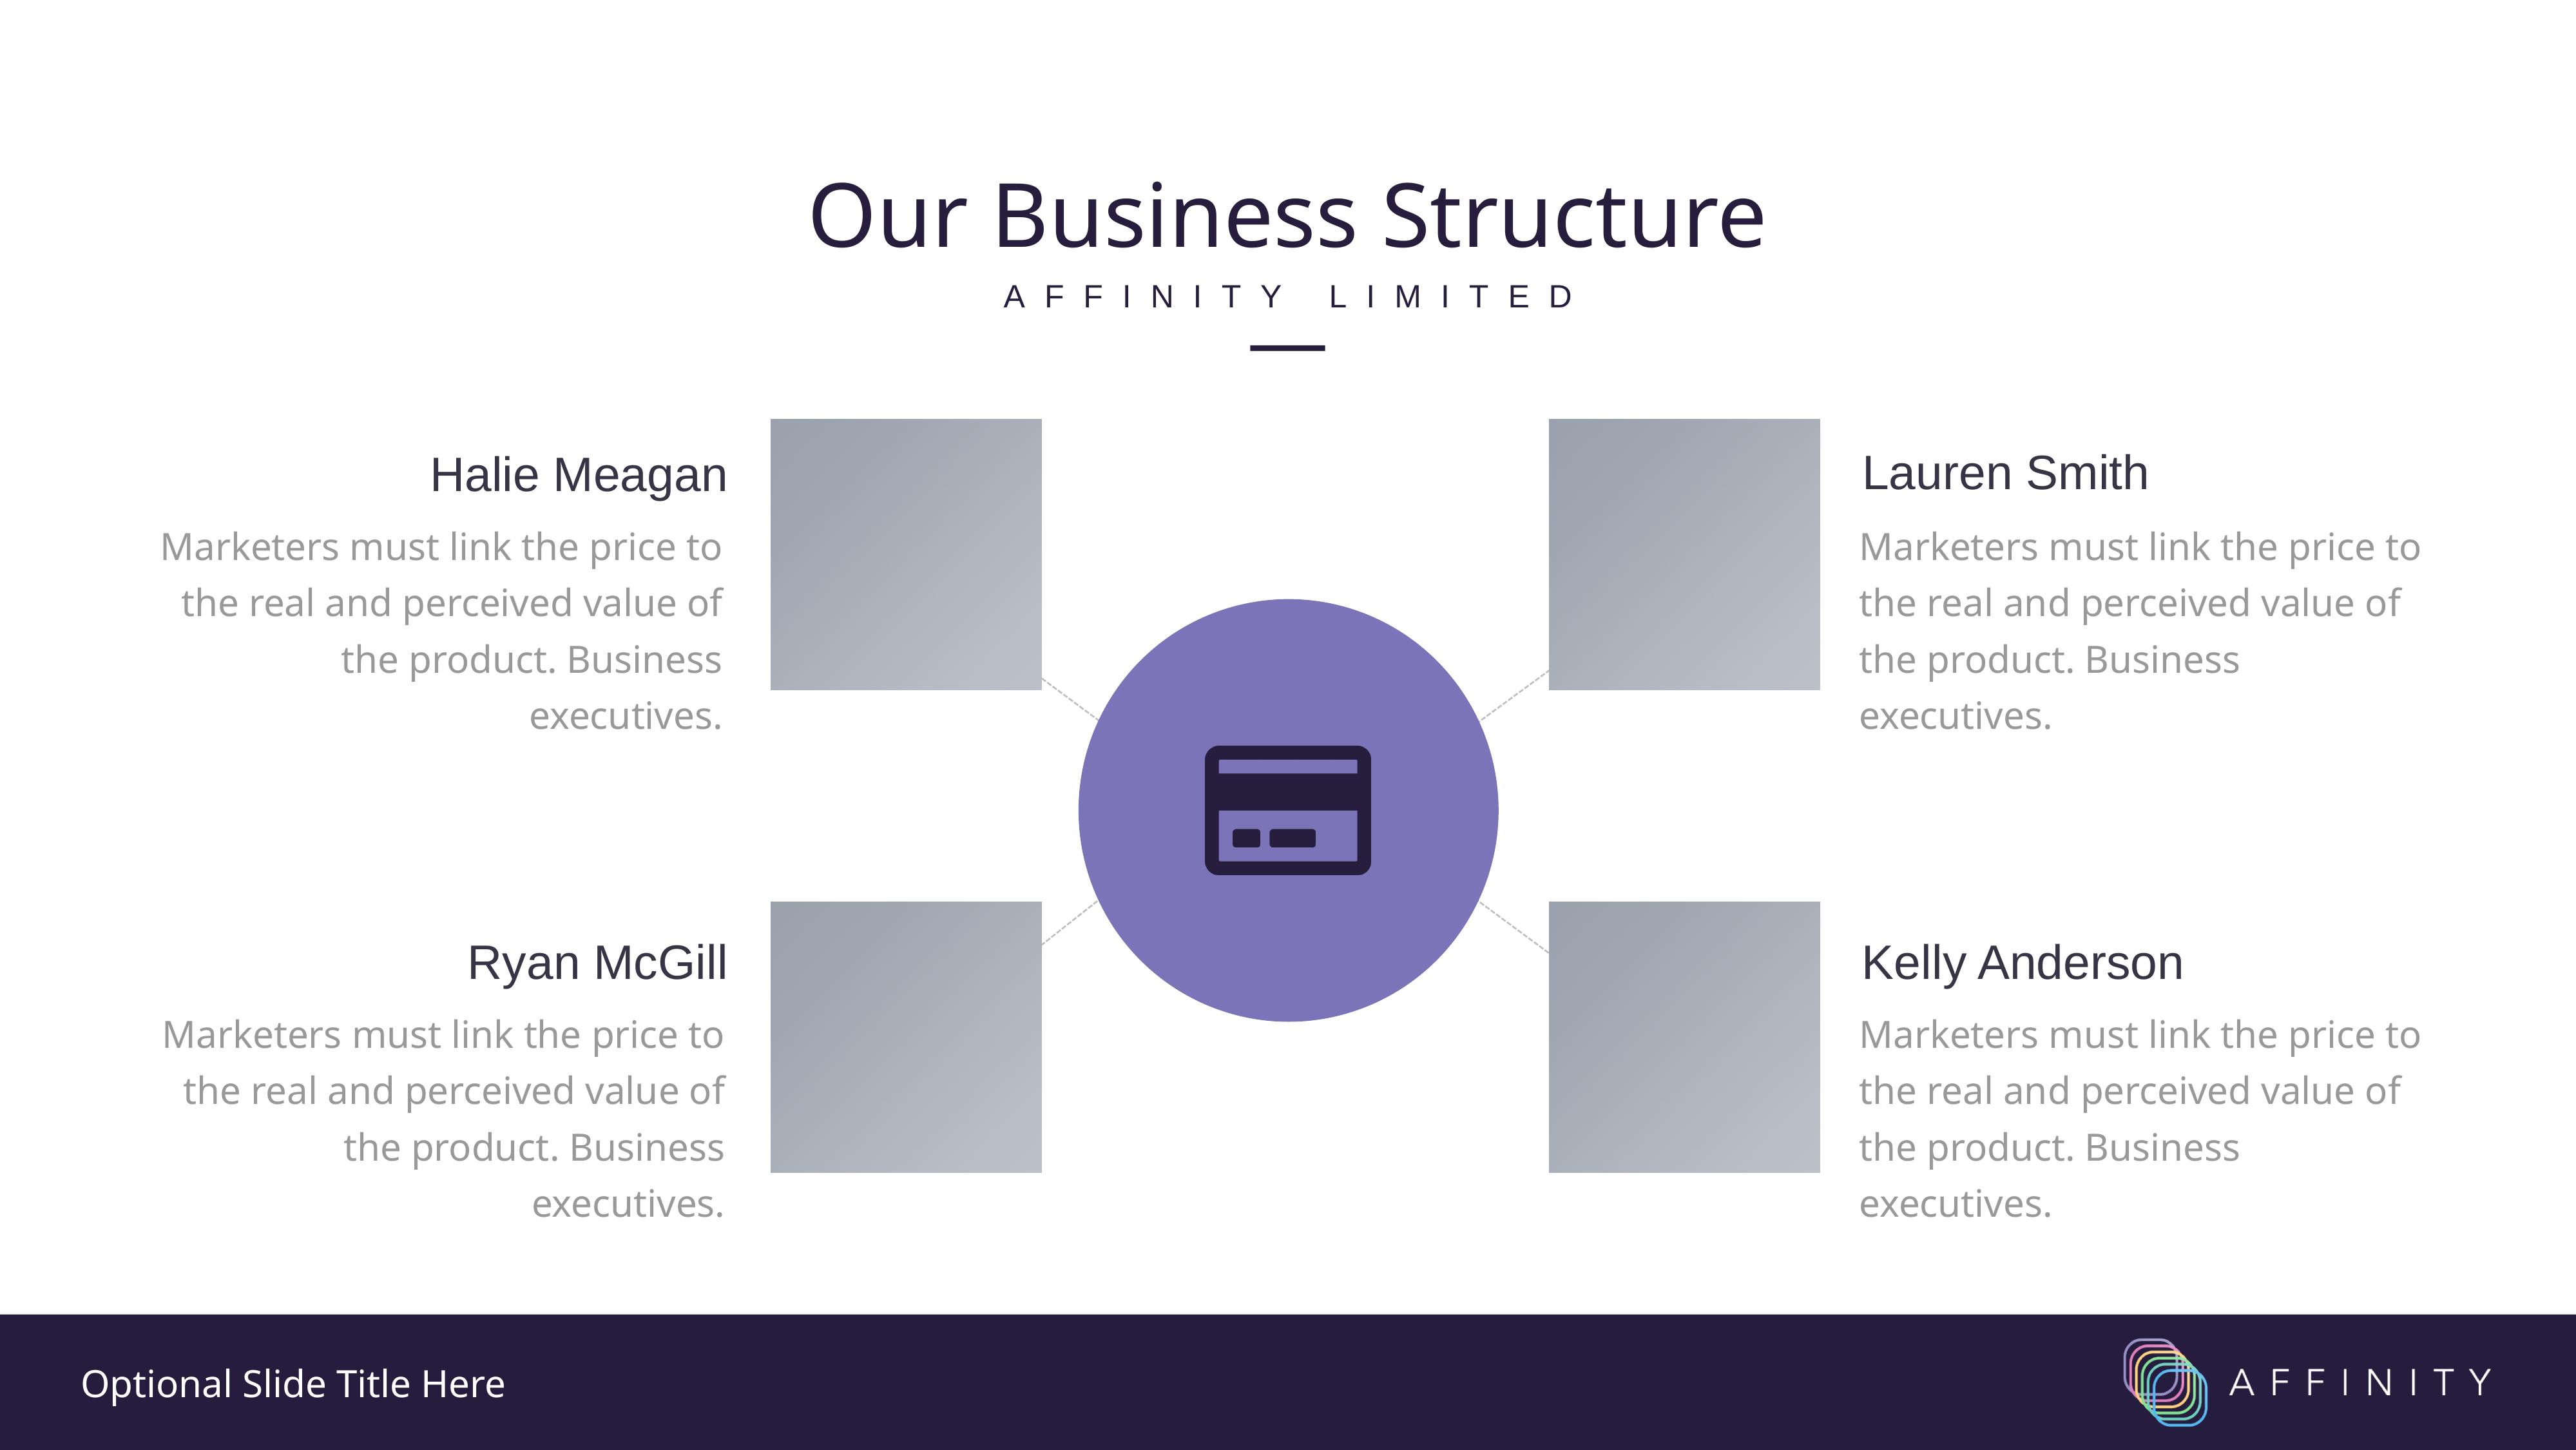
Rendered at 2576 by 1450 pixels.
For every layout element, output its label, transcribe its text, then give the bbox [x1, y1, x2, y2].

text_box [1078, 599, 1499, 1022]
picture [2121, 1335, 2494, 1430]
text_box Kelly Anderson [1857, 925, 2190, 994]
text_box Marketers must link the price to the real and perceived value of the product. Business executives. [155, 506, 728, 742]
text_box Lauren Smith [1857, 436, 2155, 504]
text_box Marketers must link the price to the real and perceived value of the product. Business executives. [157, 994, 730, 1230]
text_box Marketers must link the price to the real and perceived value of the product. Business executives. [1854, 506, 2446, 742]
picture [770, 419, 1042, 690]
picture [1205, 746, 1371, 875]
text_box AFFINITY LIMITED [836, 270, 1740, 319]
picture [1549, 419, 1820, 690]
text_box Our Business Structure [719, 153, 1856, 270]
text_box Ryan McGill [462, 925, 733, 994]
picture [770, 902, 1042, 1173]
text_box Halie Meagan [425, 438, 733, 506]
text_box Optional Slide Title Here [75, 1355, 1131, 1410]
text_box Marketers must link the price to the real and perceived value of the product. Business executives. [1854, 994, 2446, 1230]
picture [1549, 902, 1820, 1173]
text_box [1250, 345, 1325, 351]
